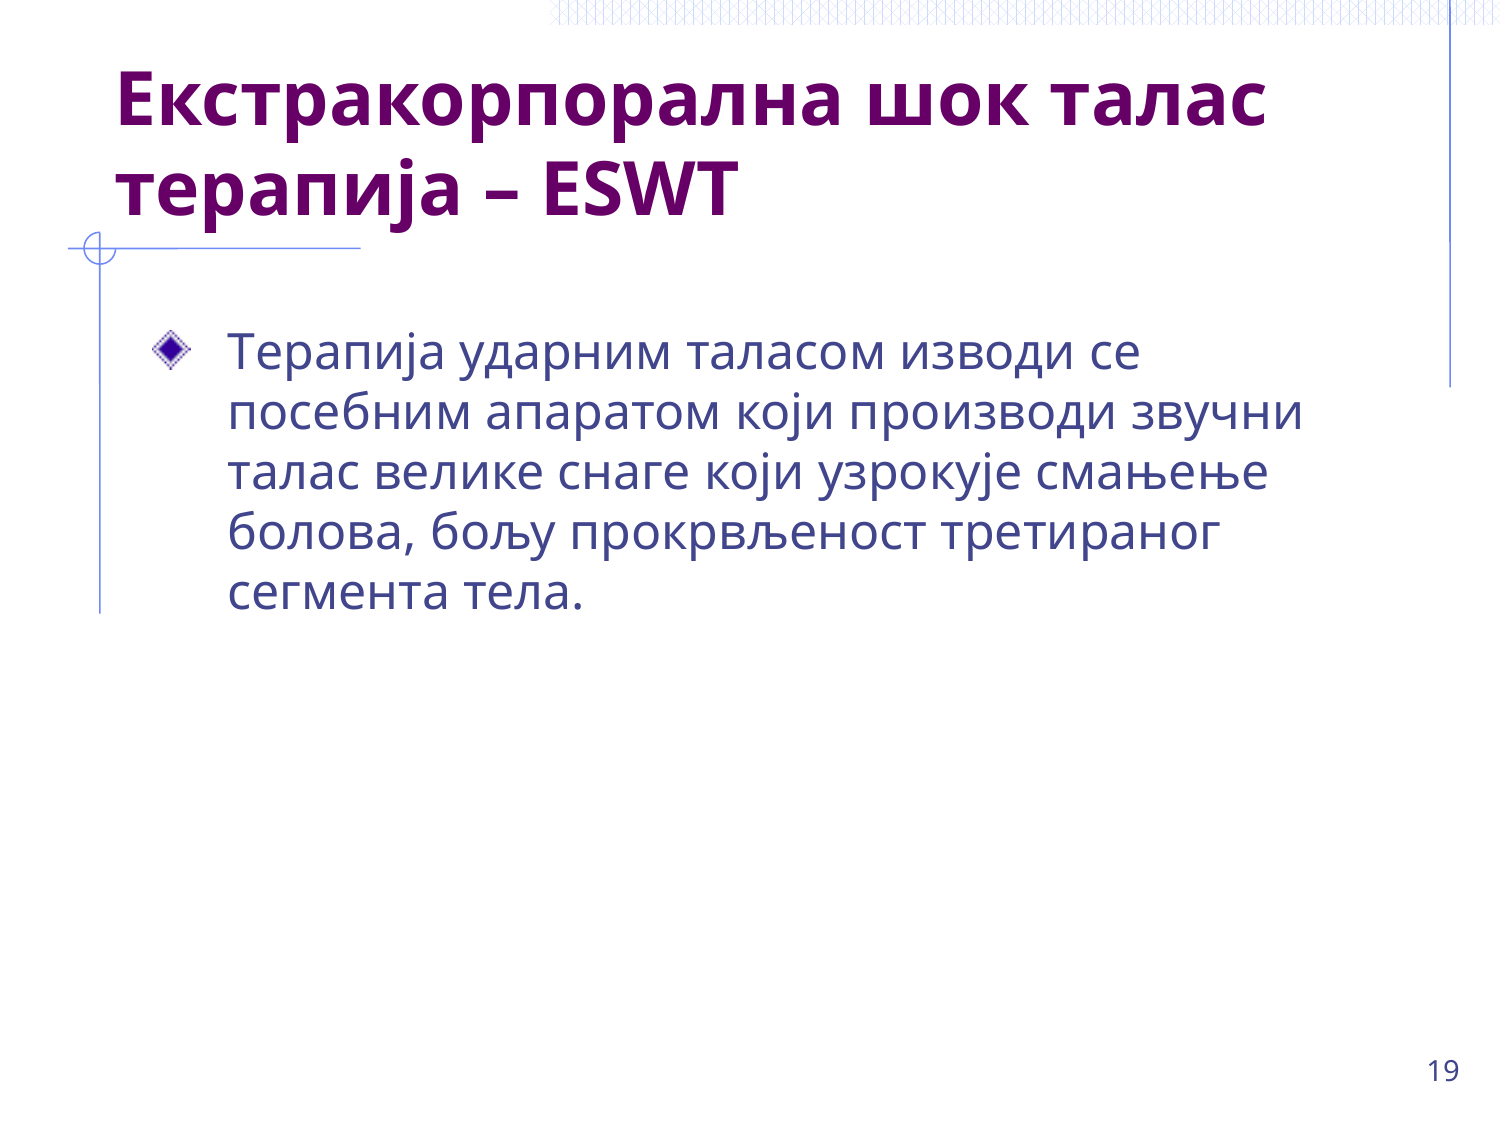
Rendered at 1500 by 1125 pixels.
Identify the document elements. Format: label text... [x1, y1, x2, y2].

title Екстракорпорална шок талас терапија – ESWT [99, 49, 1376, 238]
slide_number 19 [1162, 1025, 1475, 1100]
list Терапија ударним таласом изводи се посебним апаратом који производи звучни талас велике снаге који узрокује смањење болова, бољу прокрвљеност третираног сегмента тела. [137, 312, 1413, 988]
picture [152, 330, 191, 370]
